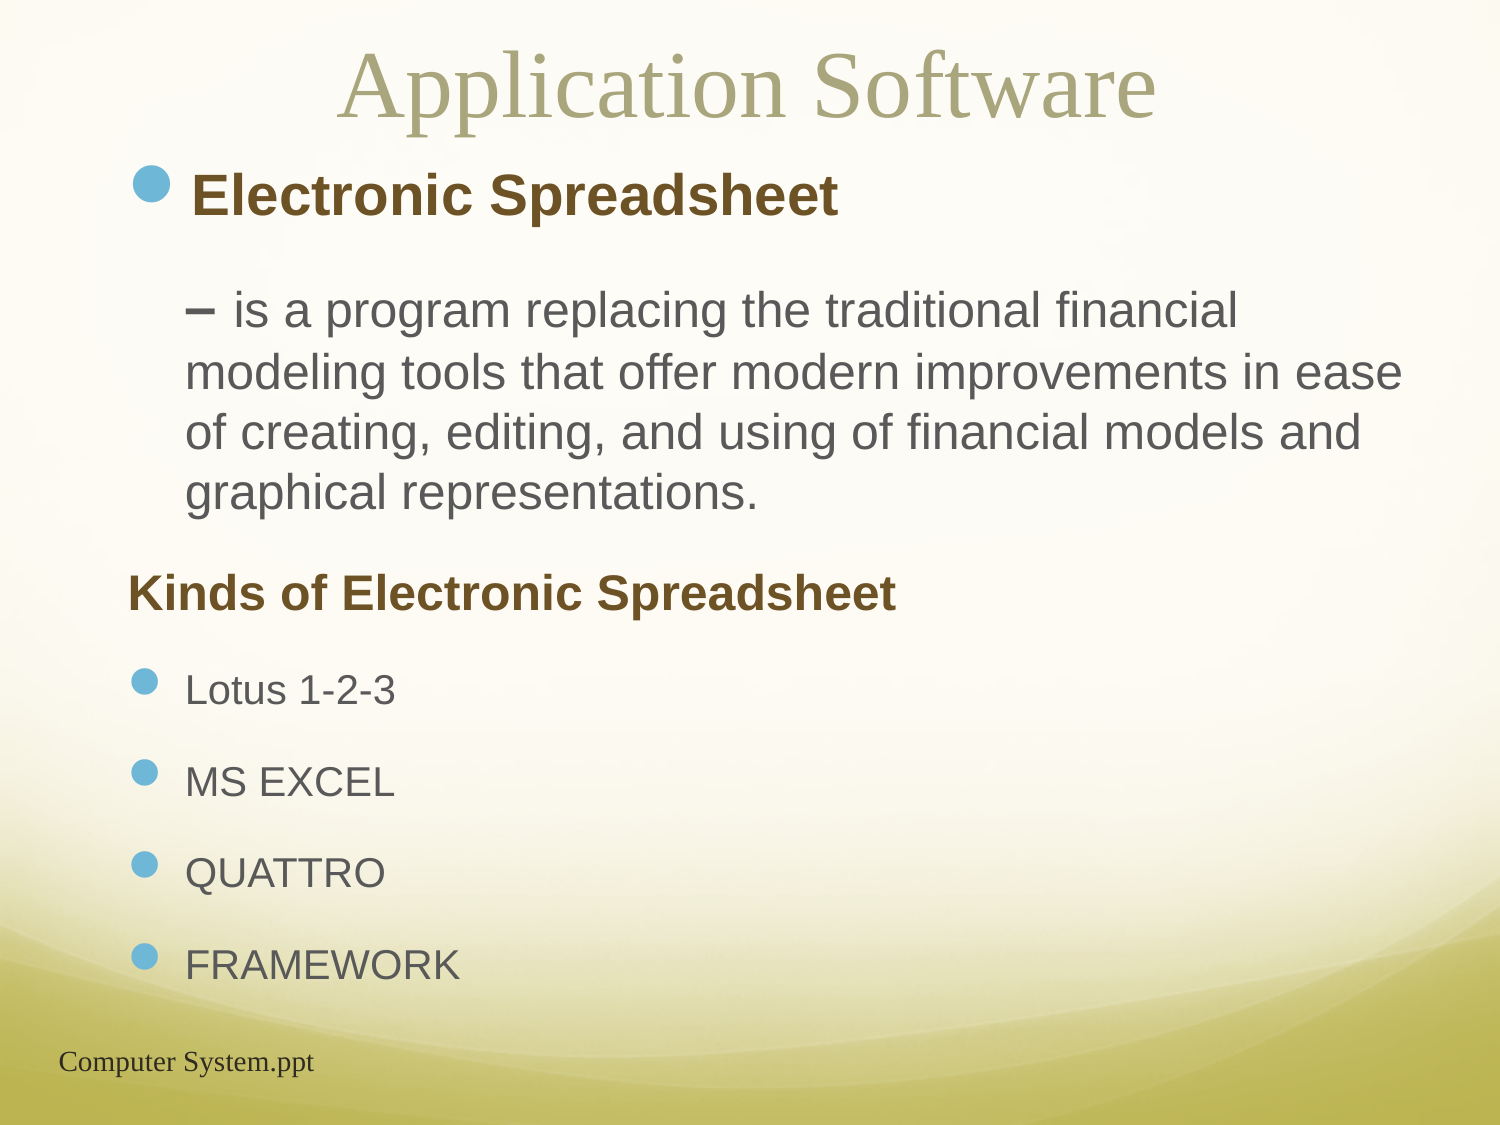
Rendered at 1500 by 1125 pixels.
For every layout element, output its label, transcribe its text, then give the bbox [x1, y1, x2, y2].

footer Computer System.ppt [43, 1029, 838, 1090]
title Application Software [87, 0, 1408, 145]
list Electronic Spreadsheet – is a program replacing the traditional financial modeling tools that offer modern improvements in ease of creating, editing, and using of financial models and graphical representations. Kinds of Electronic Spreadsheet Lotus 1-2-3 MS EXCEL QUATTRO FRAMEWORK [112, 149, 1426, 838]
